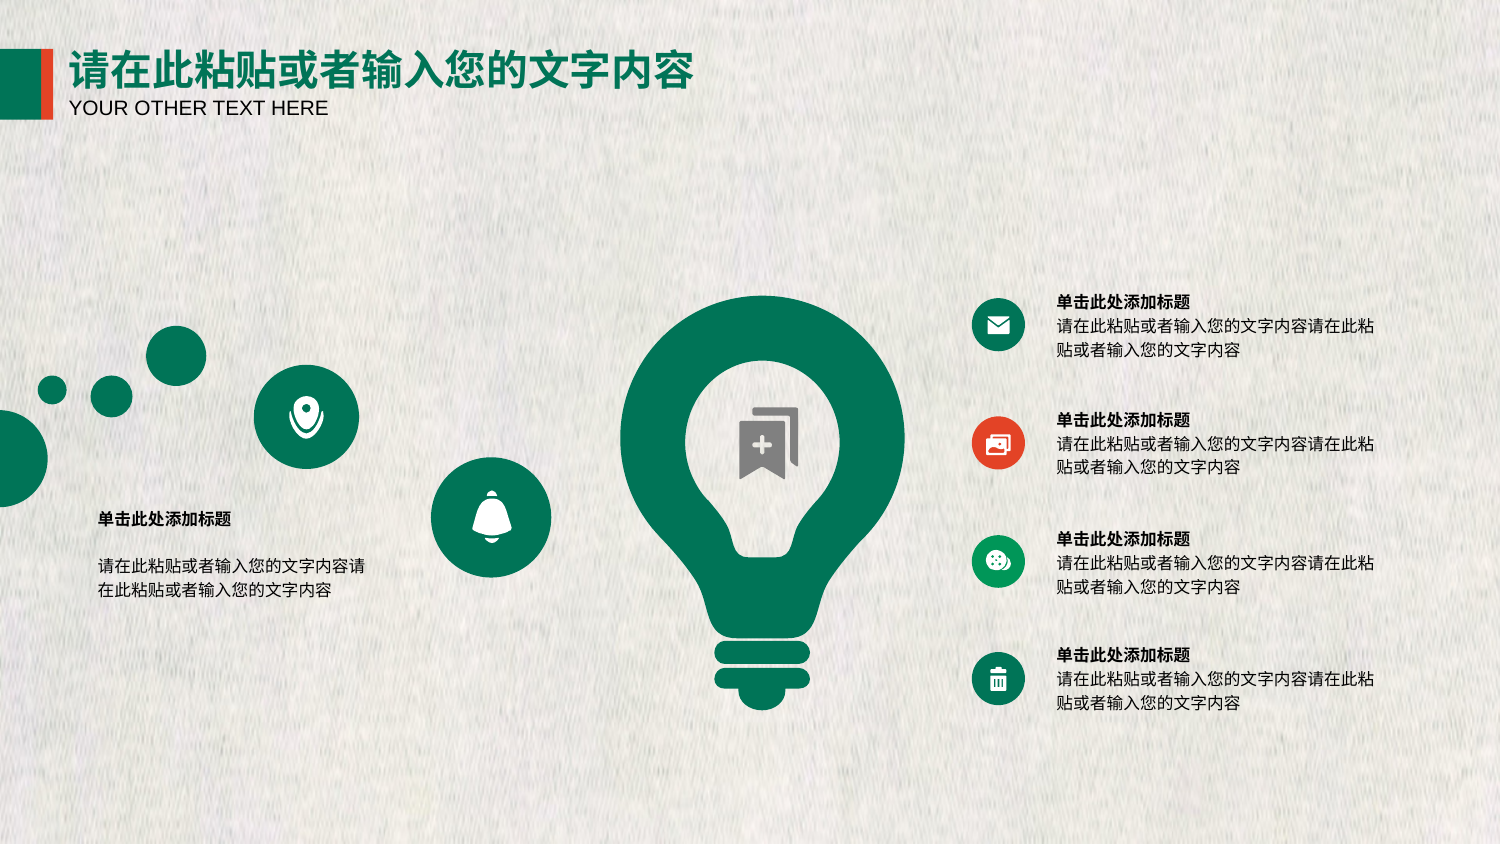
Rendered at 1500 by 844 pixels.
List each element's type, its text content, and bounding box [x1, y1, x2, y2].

text_box [971, 298, 1025, 352]
text_box YOUR OTHER TEXT HERE [54, 86, 344, 127]
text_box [985, 549, 1011, 571]
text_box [987, 316, 1010, 335]
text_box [289, 396, 324, 439]
text_box [90, 375, 133, 418]
text_box 单击此处添加标题 请在此粘贴或者输入您的文字内容请在此粘贴或者输入您的文字内容 [1056, 287, 1388, 360]
text_box [253, 364, 360, 469]
text_box [146, 325, 207, 386]
text_box 单击此处添加标题 请在此粘贴或者输入您的文字内容请在此粘贴或者输入您的文字内容 [1056, 640, 1388, 713]
text_box 请在此粘贴或者输入您的文字内容 [54, 36, 711, 102]
picture [0, 0, 1500, 844]
text_box [430, 457, 552, 578]
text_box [990, 666, 1007, 691]
text_box 单击此处添加标题 请在此粘贴或者输入您的文字内容请在此粘贴或者输入您的文字内容 [1056, 405, 1388, 478]
text_box [0, 410, 48, 508]
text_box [0, 48, 54, 120]
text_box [620, 295, 905, 711]
text_box [986, 434, 1011, 456]
text_box [971, 416, 1025, 470]
text_box [971, 535, 1025, 588]
text_box 单击此处添加标题 请在此粘贴或者输入您的文字内容请在此粘贴或者输入您的文字内容 [97, 504, 382, 601]
text_box [37, 375, 67, 405]
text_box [472, 490, 512, 543]
text_box 单击此处添加标题 请在此粘贴或者输入您的文字内容请在此粘贴或者输入您的文字内容 [1056, 525, 1388, 598]
text_box [971, 652, 1025, 706]
